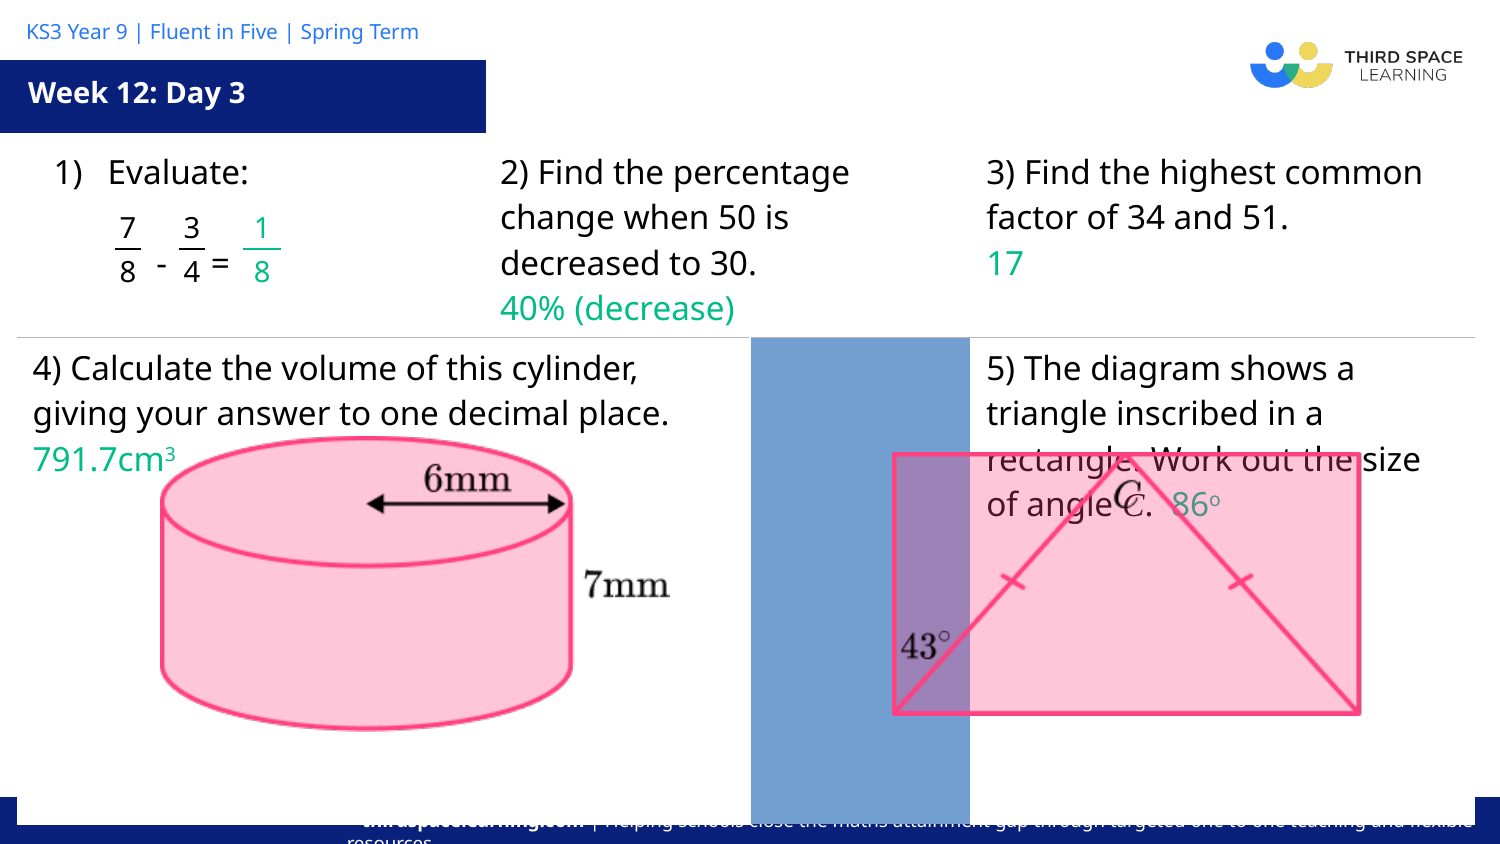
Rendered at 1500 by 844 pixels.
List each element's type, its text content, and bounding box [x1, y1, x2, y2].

table_cell 4) Calculate the volume of this cylinder, giving your answer to one decimal place. 791.7cm3 [19, 338, 749, 823]
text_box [242, 209, 282, 289]
picture [160, 436, 670, 733]
text_box Week 12: Day 3 [13, 59, 383, 125]
table_header Evaluate: - = [19, 142, 484, 337]
table_cell 5) The diagram shows a triangle inscribed in a rectangle. Work out the size of angle C. 86o [972, 338, 1474, 823]
picture [1250, 33, 1465, 99]
picture [892, 452, 1364, 716]
table_header 3) Find the highest common factor of 34 and 51. 17 [972, 142, 1474, 337]
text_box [178, 209, 206, 289]
table_header 2) Find the percentage change when 50 is decreased to 30. 40% (decrease) [486, 142, 970, 337]
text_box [114, 209, 142, 289]
